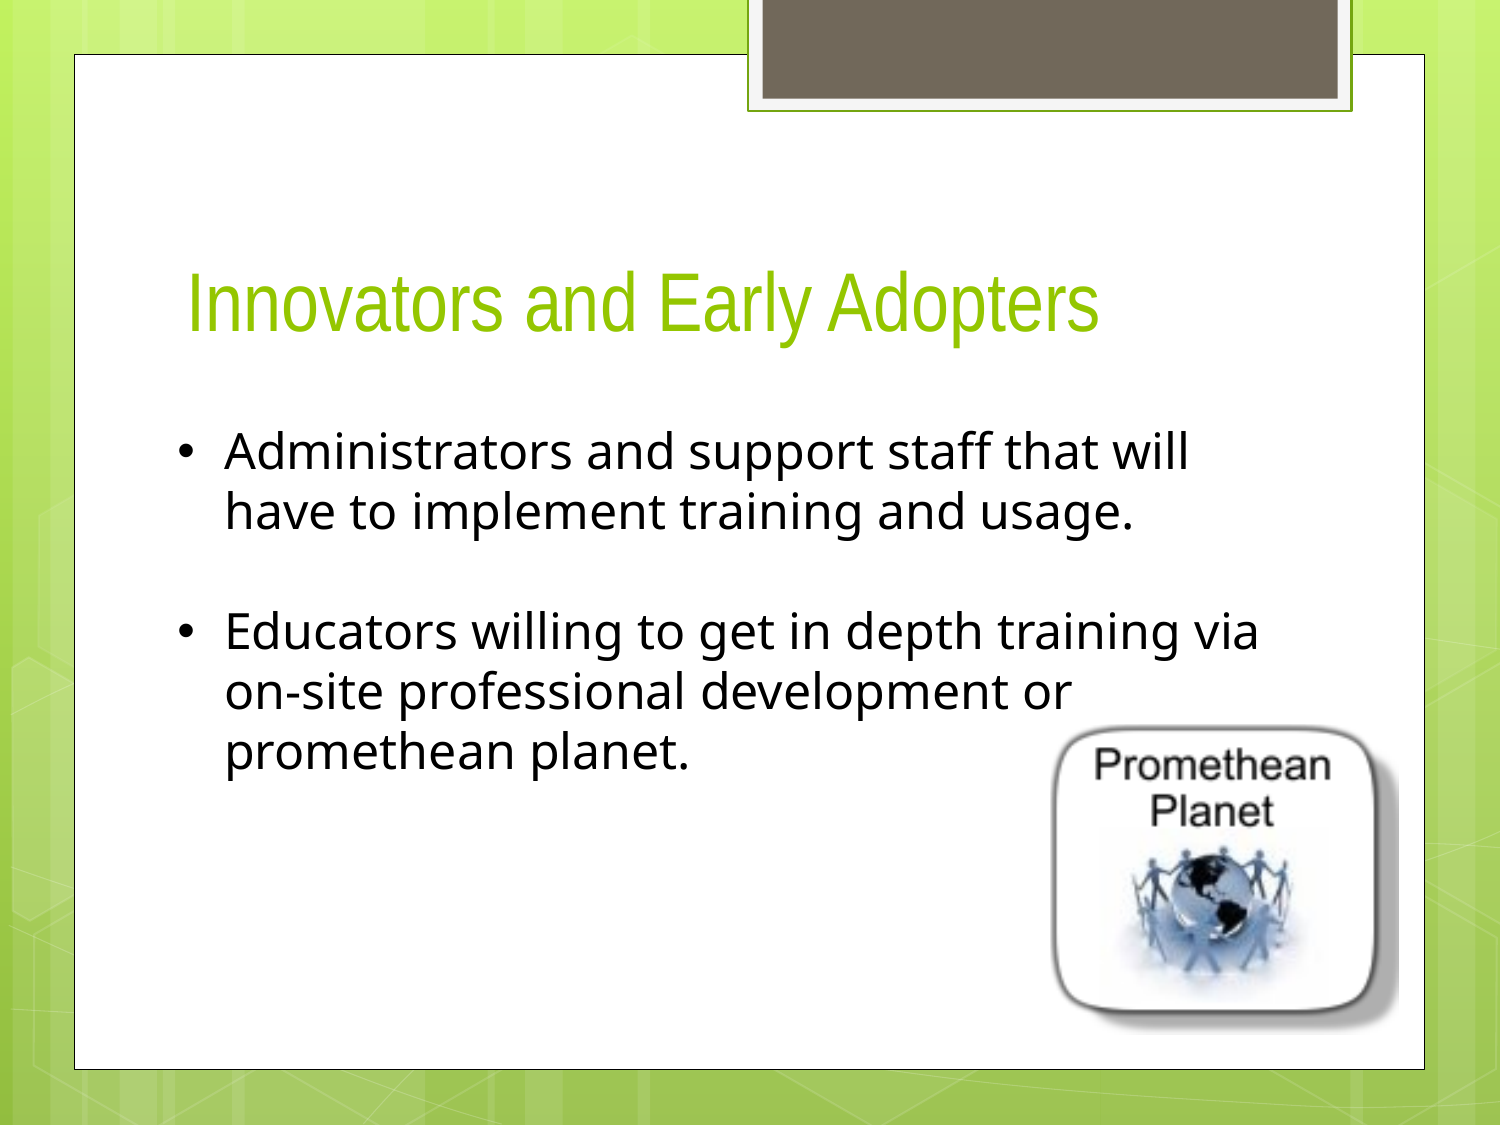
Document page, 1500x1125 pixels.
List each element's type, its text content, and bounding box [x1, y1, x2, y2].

picture [1049, 724, 1399, 1035]
title Innovators and Early Adopters [171, 168, 1324, 357]
text_box Administrators and support staff that will have to implement training and usage. Educators willing to get in depth training via on-site professional development or promethean planet. [162, 412, 1325, 788]
